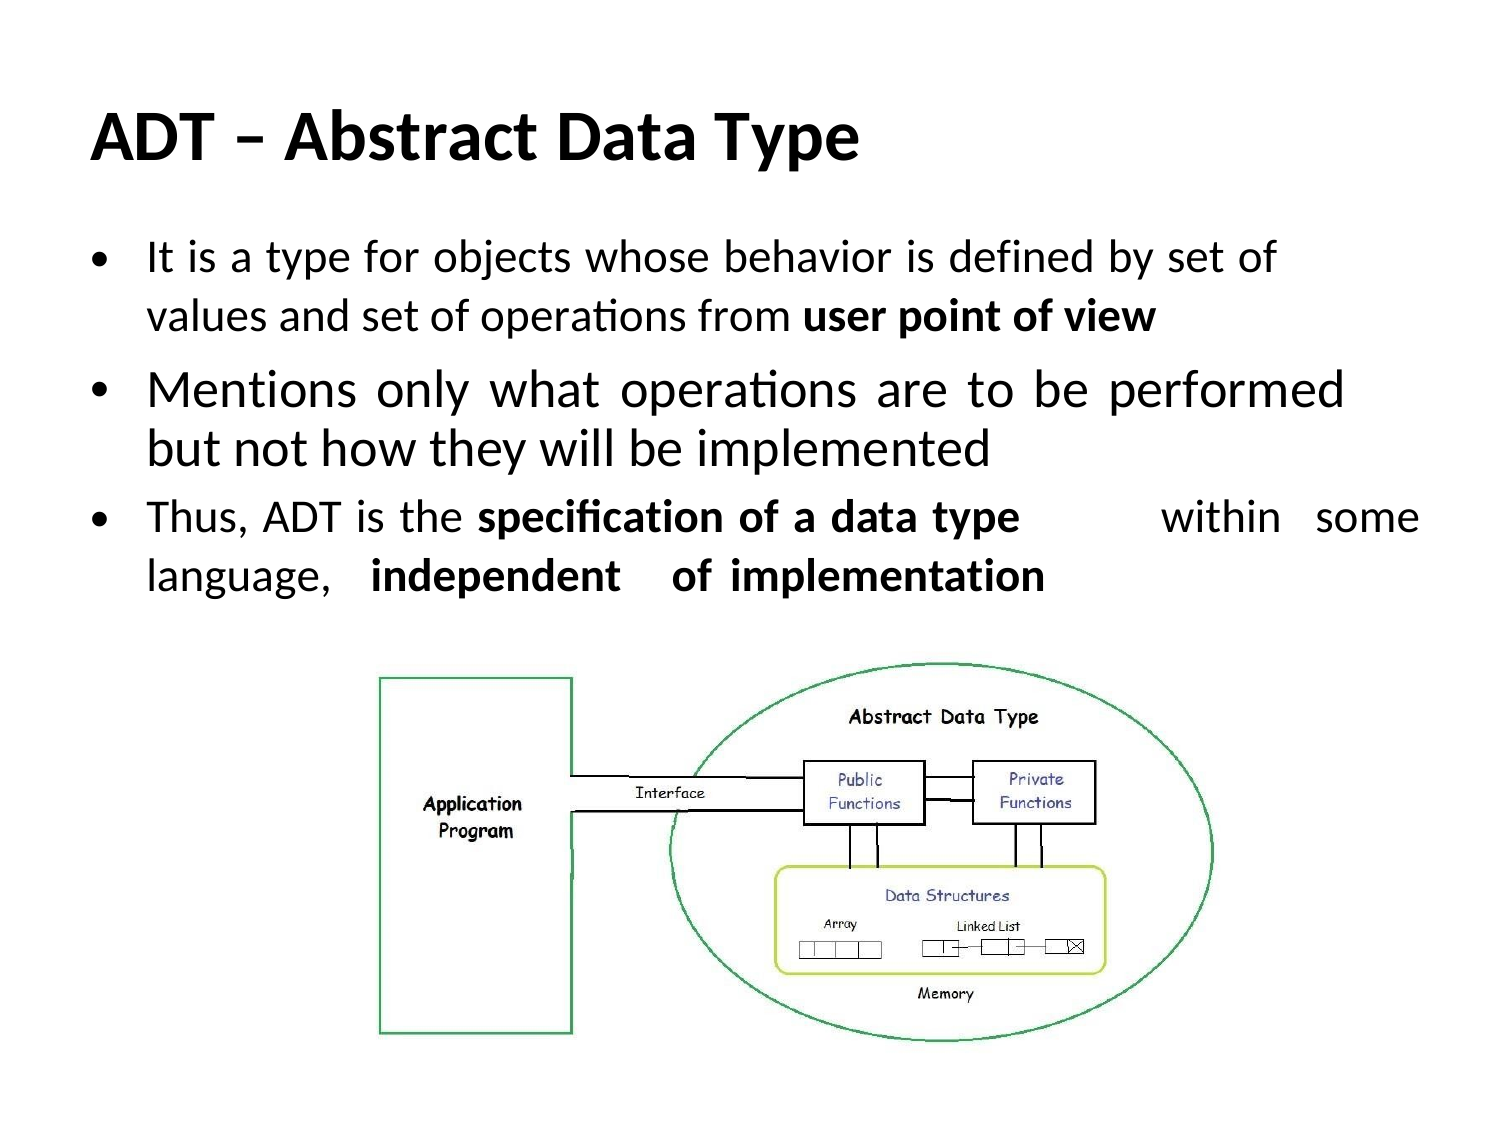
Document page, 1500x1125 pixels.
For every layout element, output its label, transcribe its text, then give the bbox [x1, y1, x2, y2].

text_box [349, 637, 1250, 1076]
text_box implementation [728, 552, 1103, 611]
text_box • [87, 230, 120, 290]
text_box within [1158, 494, 1311, 553]
text_box ADT – Abstract Data Type [87, 102, 980, 190]
text_box independent [368, 552, 669, 611]
text_box • [87, 360, 120, 420]
text_box of [669, 552, 728, 611]
text_box It is a type for objects whose behavior is defined by set of values and set of operations from user point of view Mentions only what operations are to be performed but not how they will be implemented [144, 233, 1446, 481]
text_box some [1313, 494, 1446, 553]
text_box • [87, 490, 120, 550]
text_box Thus, ADT is the specification of a data type [144, 494, 1156, 553]
text_box language, [144, 552, 368, 611]
